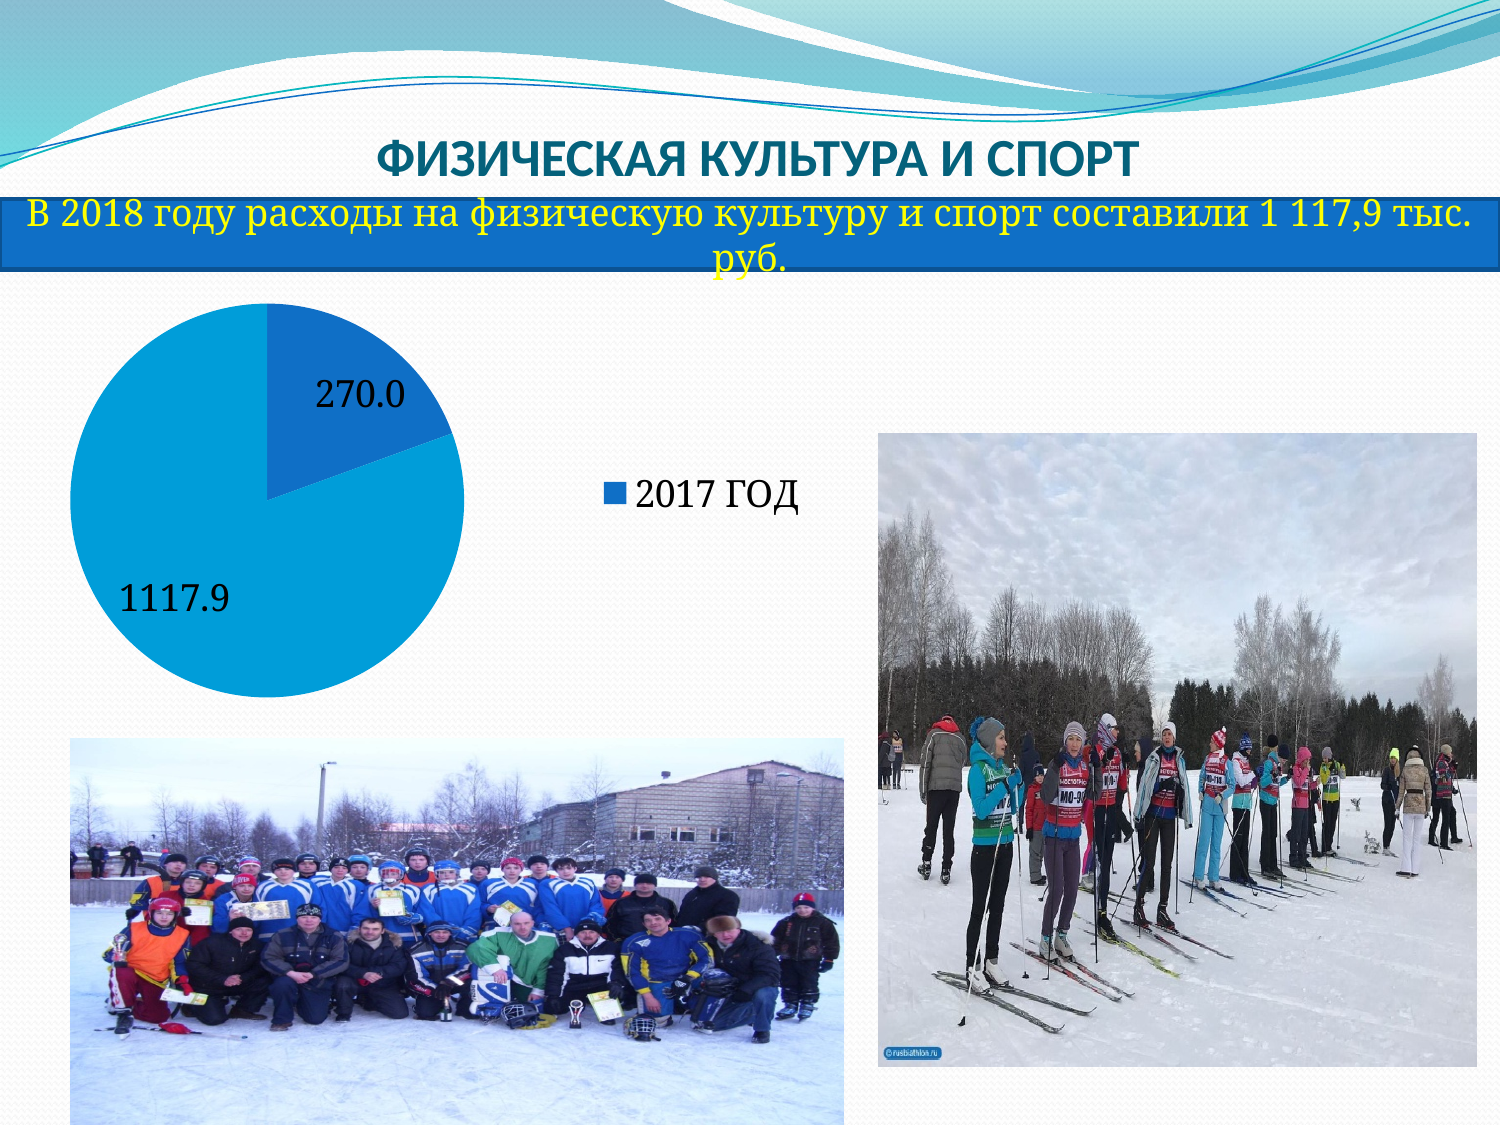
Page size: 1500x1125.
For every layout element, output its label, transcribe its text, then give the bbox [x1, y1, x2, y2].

title ФИЗИЧЕСКАЯ КУЛЬТУРА И СПОРТ [75, 115, 1442, 188]
text_box В 2018 году расходы на физическую культуру и спорт составили 1 117,9 тыс. руб. [0, 197, 1500, 272]
picture [70, 737, 844, 1125]
picture [878, 433, 1477, 1067]
chart [0, 269, 844, 727]
